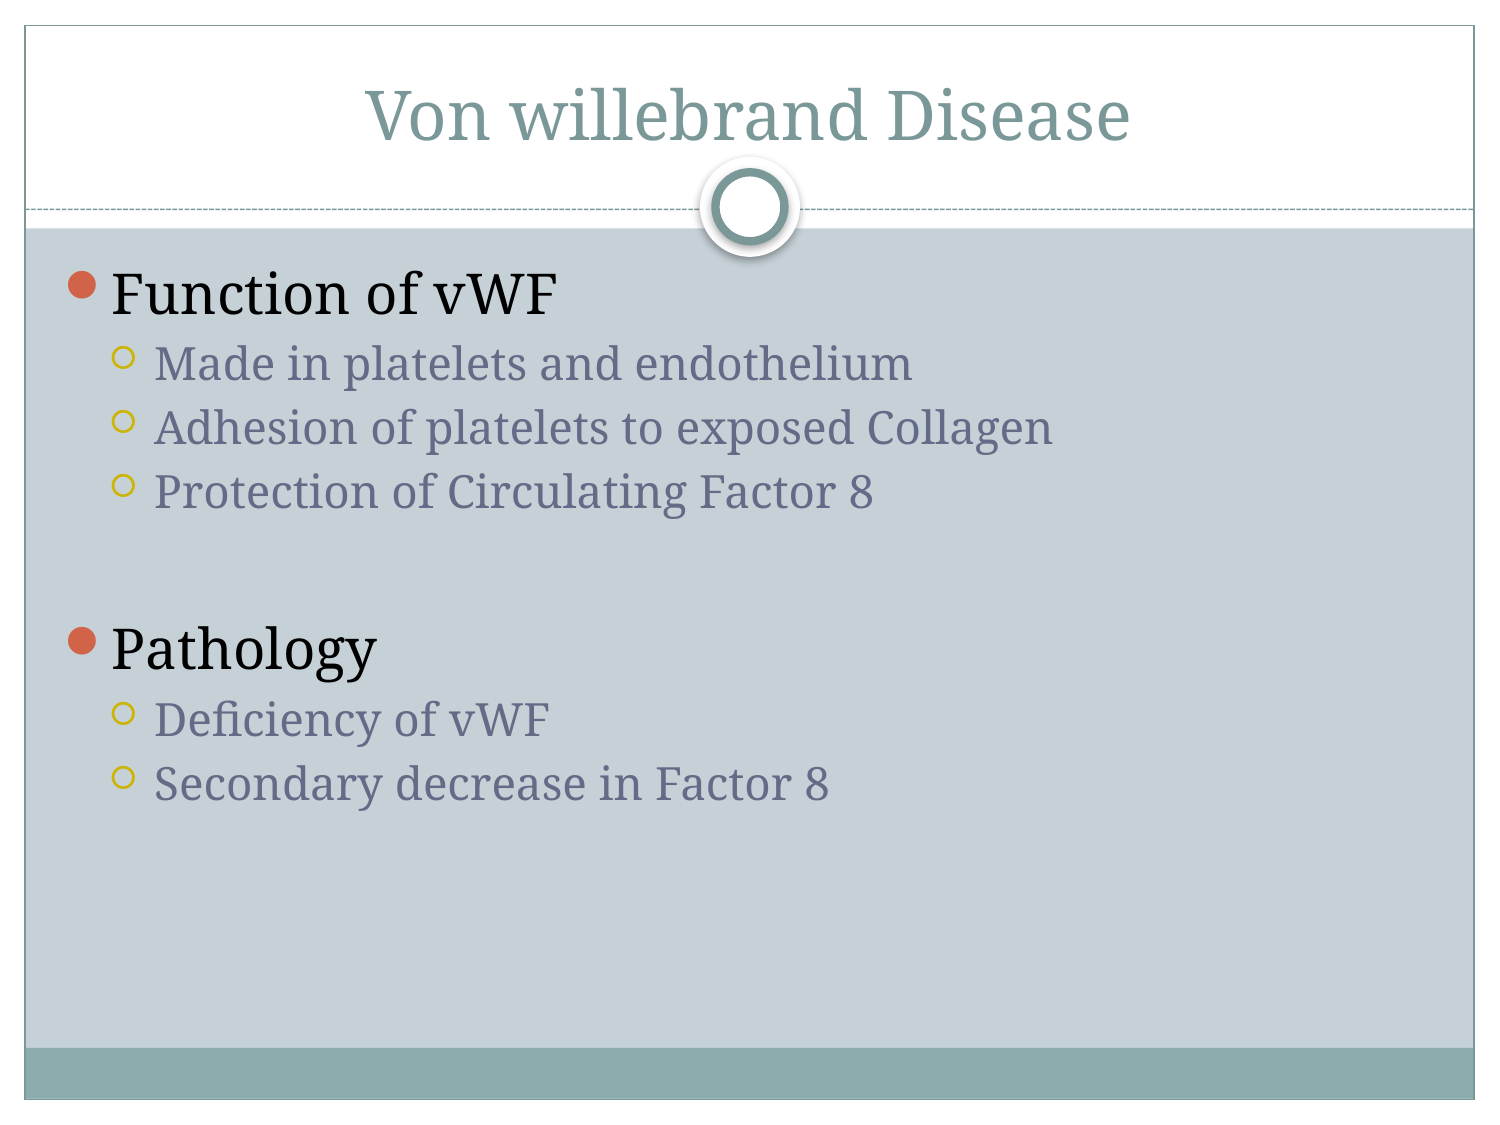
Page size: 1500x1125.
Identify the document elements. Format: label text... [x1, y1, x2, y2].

title Von willebrand Disease [49, 37, 1450, 162]
list Function of vWF Made in platelets and endothelium Adhesion of platelets to exposed Collagen Protection of Circulating Factor 8 Pathology Deficiency of vWF Secondary decrease in Factor 8 [49, 250, 1445, 1001]
